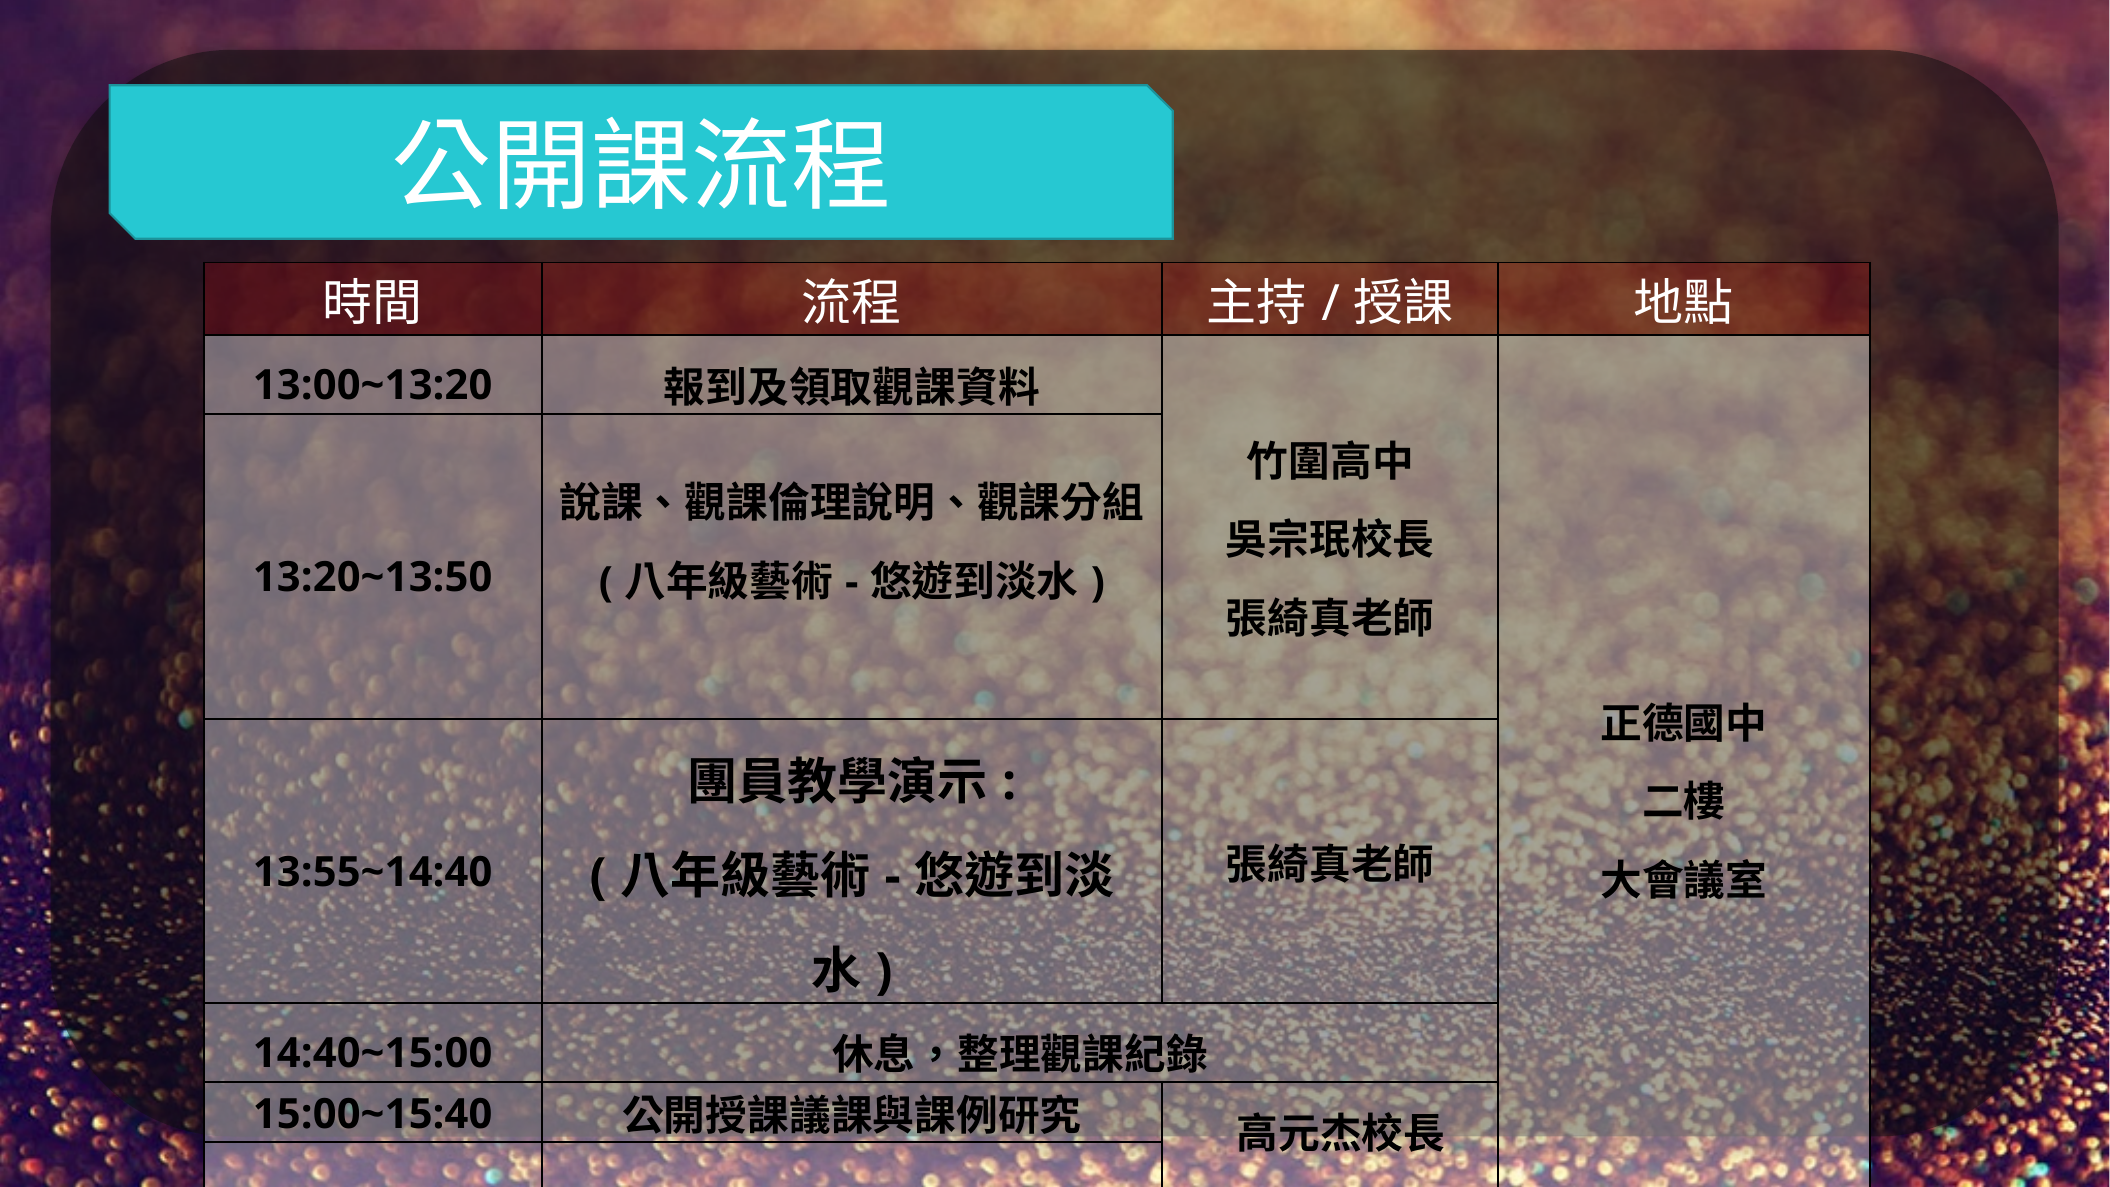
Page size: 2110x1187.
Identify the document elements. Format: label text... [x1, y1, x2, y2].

table_cell 15:40~16:00 [205, 1143, 541, 1187]
table_header 主持/授課 [1163, 263, 1497, 334]
table_header 流程 [543, 263, 1161, 334]
table_cell 13:00~13:20 [205, 336, 541, 413]
table_cell 正德國中 二樓 大會議室 [1499, 336, 1869, 1187]
table_cell 張綺真老師 [1163, 720, 1497, 1002]
table_cell 說課、觀課倫理說明、觀課分組 (八年級藝術-悠遊到淡水) [543, 415, 1161, 718]
table_cell 15:00~15:40 [205, 1083, 541, 1141]
table_cell 公開授課議課與課例研究 [543, 1083, 1161, 1141]
table_cell 休息，整理觀課紀錄 [543, 1004, 1497, 1081]
table_cell 高元杰校長 吳宗珉校長 張綺真老師 [1163, 1083, 1497, 1187]
table_cell 報到及領取觀課資料 [543, 336, 1161, 413]
table_cell 14:40~15:00 [205, 1004, 541, 1081]
table_cell 13:20~13:50 [205, 415, 541, 718]
table_header 時間 [205, 263, 541, 334]
table_cell 教學現場Q&A、綜合座談 [543, 1143, 1161, 1187]
table_header 地點 [1499, 263, 1869, 334]
text_box 公開課流程 [108, 84, 1174, 240]
table_cell 團員教學演示: (八年級藝術-悠遊到淡水) [543, 720, 1161, 1002]
picture [0, 0, 2110, 1187]
table_cell 竹圍高中 吳宗珉校長 張綺真老師 [1163, 336, 1497, 718]
table_cell 13:55~14:40 [205, 720, 541, 1002]
